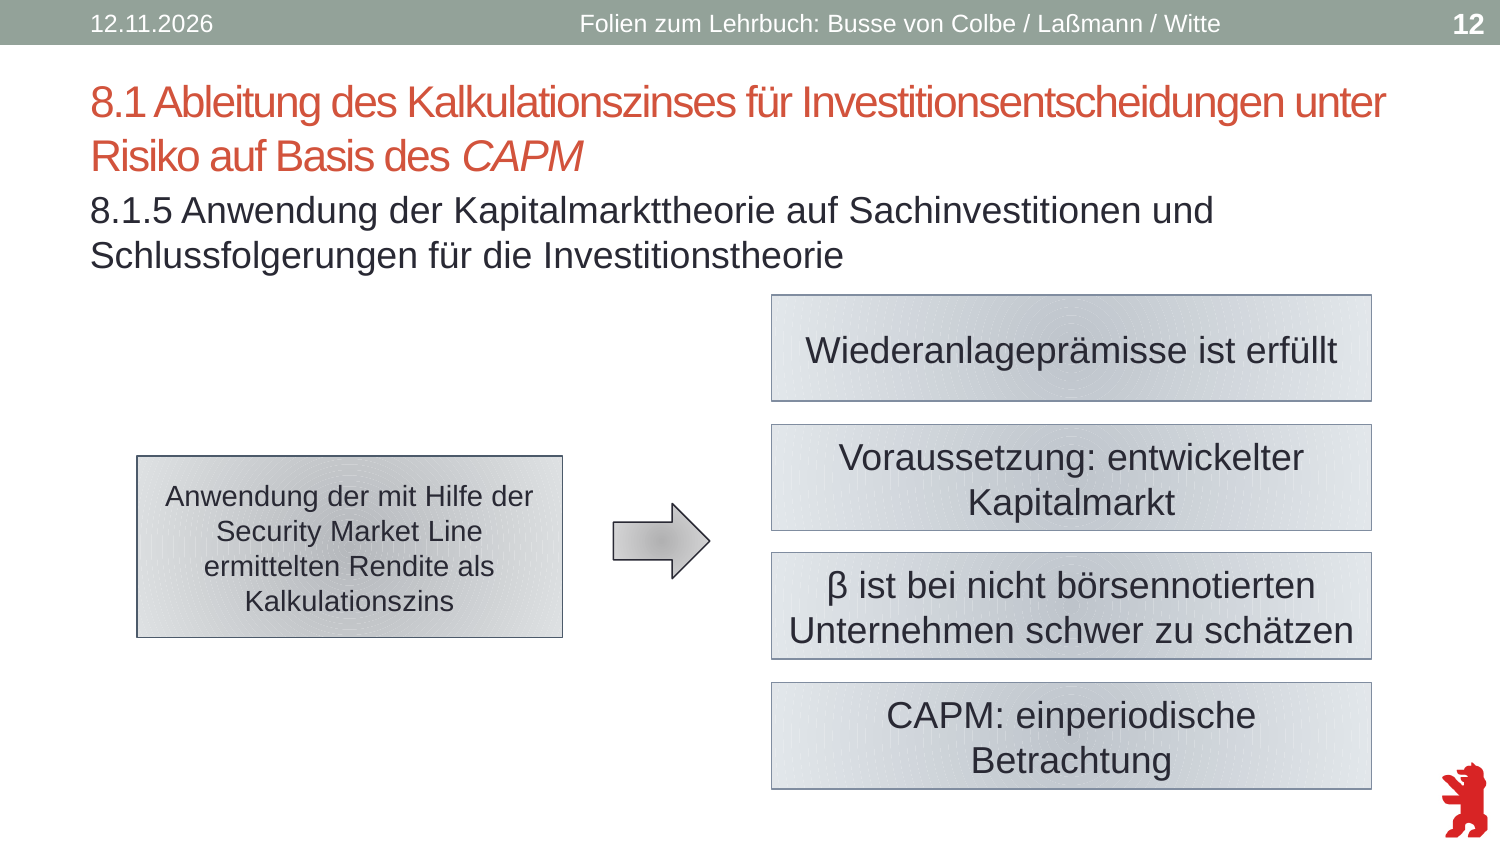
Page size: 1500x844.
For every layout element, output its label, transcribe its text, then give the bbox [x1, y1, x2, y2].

text_box [612, 502, 711, 580]
picture [1434, 760, 1500, 844]
title 8.1 Ableitung des Kalkulationszinses für Investitionsentscheidungen unter Risiko auf Basis des CAPM [75, 65, 1425, 178]
footer Folien zum Lehrbuch: Busse von Colbe / Laßmann / Witte [562, 2, 1238, 43]
text_box β ist bei nicht börsennotierten Unternehmen schwer zu schätzen [771, 552, 1372, 660]
text_box CAPM: einperiodische Betrachtung [771, 682, 1372, 790]
text_box Wiederanlageprämisse ist erfüllt [771, 294, 1372, 402]
slide_number 12 [1325, 2, 1500, 43]
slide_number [75, 2, 550, 43]
text_box Voraussetzung: entwickelter Kapitalmarkt [771, 424, 1372, 531]
text_box Anwendung der mit Hilfe der Security Market Line ermittelten Rendite als Kalkulationszins [136, 455, 563, 638]
text_box 8.1.5 Anwendung der Kapitalmarkttheorie auf Sachinvestitionen und Schlussfolgerungen für die Investitionstheorie [74, 178, 1455, 284]
